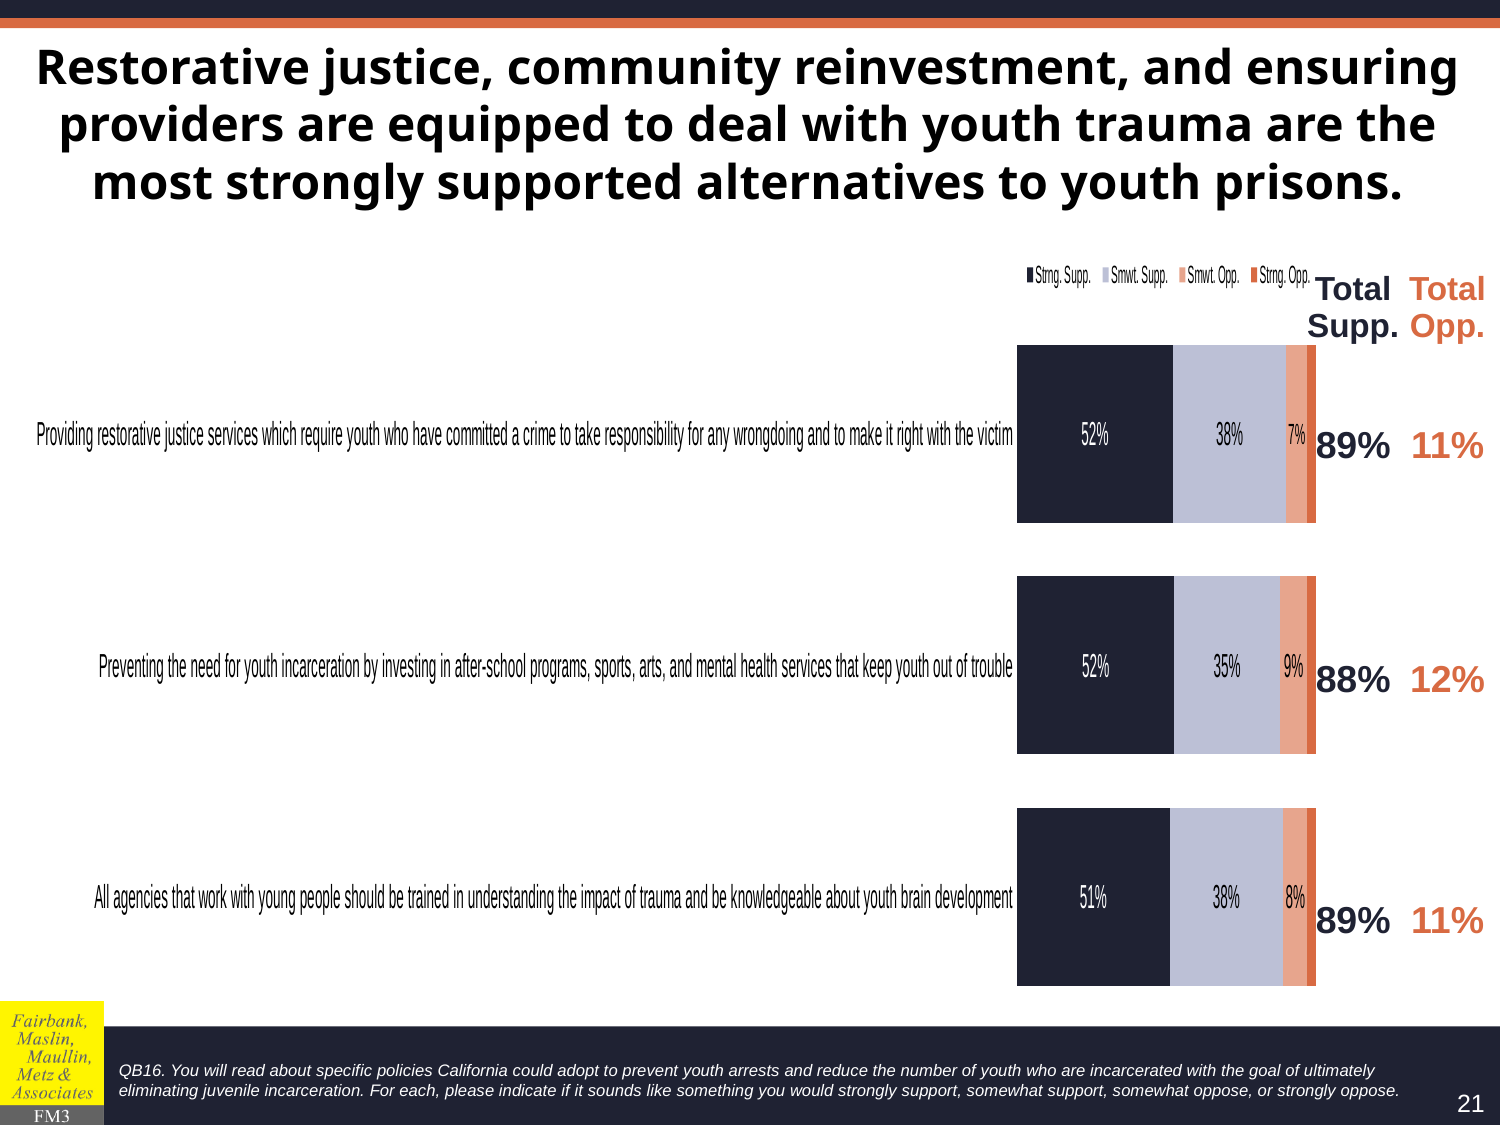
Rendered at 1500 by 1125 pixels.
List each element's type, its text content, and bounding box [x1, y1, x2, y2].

list QB16. You will read about specific policies California could adopt to prevent youth arrests and reduce the number of youth who are incarcerated with the goal of ultimately eliminating juvenile incarceration. For each, please indicate if it sounds like something you would strongly support, somewhat support, somewhat oppose, or strongly oppose. [103, 1034, 1440, 1125]
table_cell 12% [1407, 474, 1488, 708]
table_cell 88% [1338, 474, 1407, 708]
chart [36, 241, 1334, 1019]
title Restorative justice, community reinvestment, and ensuring providers are equipped to deal with youth trauma are the most strongly supported alternatives to youth prisons. [16, 29, 1481, 205]
table_cell 11% [1407, 708, 1488, 949]
table_cell 89% [1338, 708, 1407, 949]
table_header Total Opp. [1407, 242, 1488, 352]
table_header Total Supp. [1335, 242, 1407, 352]
table_cell 89% [1338, 352, 1407, 474]
table_cell 11% [1407, 352, 1488, 474]
picture [0, 1001, 104, 1125]
